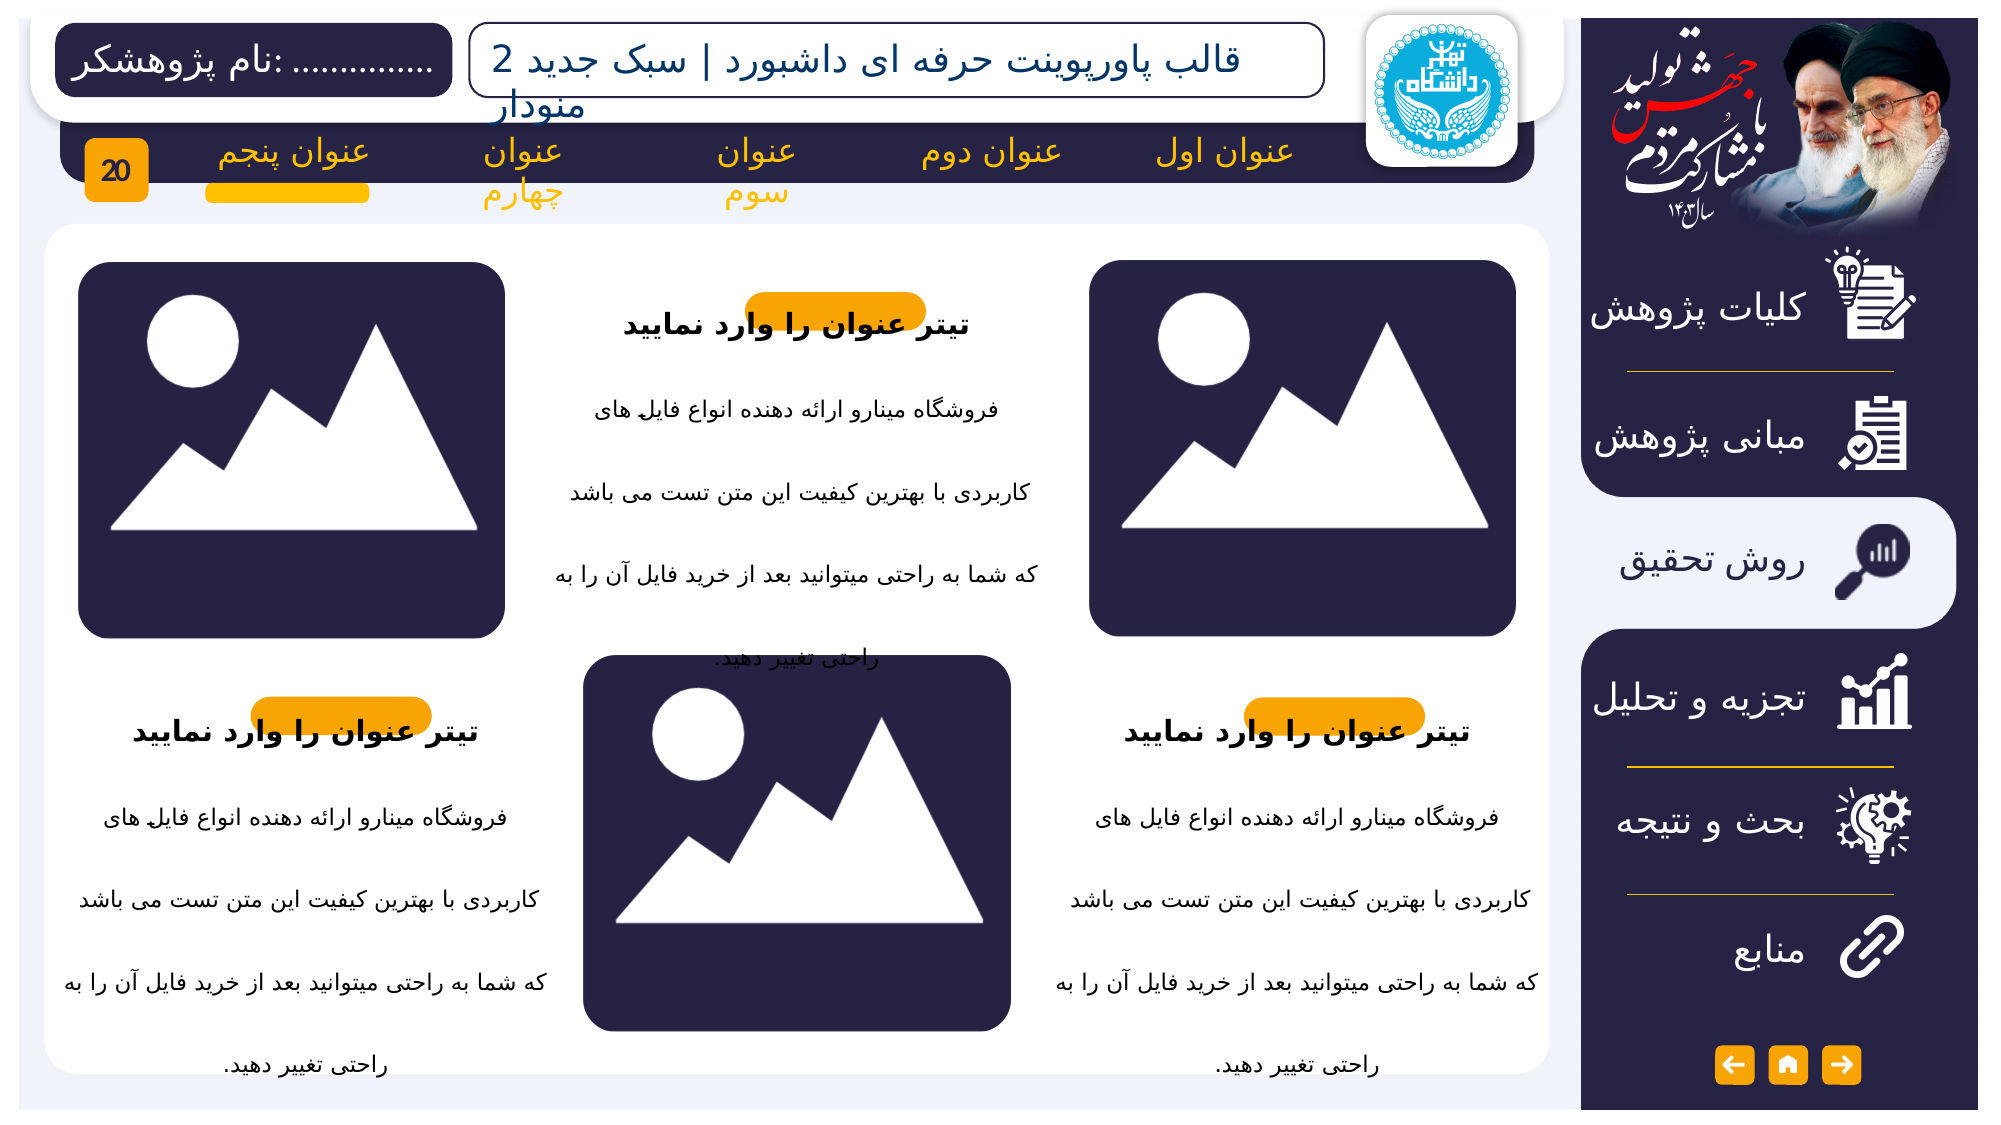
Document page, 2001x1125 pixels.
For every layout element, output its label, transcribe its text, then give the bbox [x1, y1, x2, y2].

text_box [204, 181, 371, 204]
text_box قالب پاورپوینت حرفه ای داشبورد | سبک جدید 2 منودار [475, 27, 1335, 132]
text_box مبانی پژوهش [1551, 403, 1821, 464]
text_box عنوان اول [1132, 122, 1318, 177]
text_box تیتر عنوان را وارد نمایید فروشگاه مینارو ارائه دهنده انواع فایل های کاربردی با بهترین کیفیت این متن تست می باشد که شما به راحتی میتوانید بعد از خرید فایل آن را به راحتی تغییر دهید. [47, 670, 565, 1085]
text_box نام پژوهشکر: ............... [57, 27, 454, 87]
text_box عنوان چهارم [423, 122, 624, 217]
text_box تیتر عنوان را وارد نمایید فروشگاه مینارو ارائه دهنده انواع فایل های کاربردی با بهترین کیفیت این متن تست می باشد که شما به راحتی میتوانید بعد از خرید فایل آن را به راحتی تغییر دهید. [538, 262, 1056, 677]
text_box عنوان دوم [899, 122, 1085, 177]
text_box عنوان سوم [664, 122, 850, 217]
picture [1581, 5, 1978, 1110]
picture [1373, 22, 1511, 160]
text_box بحث و نتیجه [1594, 788, 1822, 849]
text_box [1715, 1045, 1862, 1085]
picture [583, 655, 1011, 1032]
picture [78, 262, 505, 639]
text_box [43, 222, 1551, 1056]
text_box عنوان پنجم [193, 122, 395, 177]
text_box روش تحقیق [1602, 527, 1821, 587]
text_box منابع [1674, 917, 1821, 977]
picture [1089, 260, 1516, 637]
text_box تجزیه و تحلیل [1551, 665, 1822, 725]
text_box کلیات پژوهش [1551, 275, 1822, 336]
text_box تیتر عنوان را وارد نمایید فروشگاه مینارو ارائه دهنده انواع فایل های کاربردی با بهترین کیفیت این متن تست می باشد که شما به راحتی میتوانید بعد از خرید فایل آن را به راحتی تغییر دهید. [1038, 670, 1556, 1085]
text_box 20 [81, 140, 151, 196]
text_box [1364, 13, 1519, 168]
text_box [565, 677, 1038, 1075]
